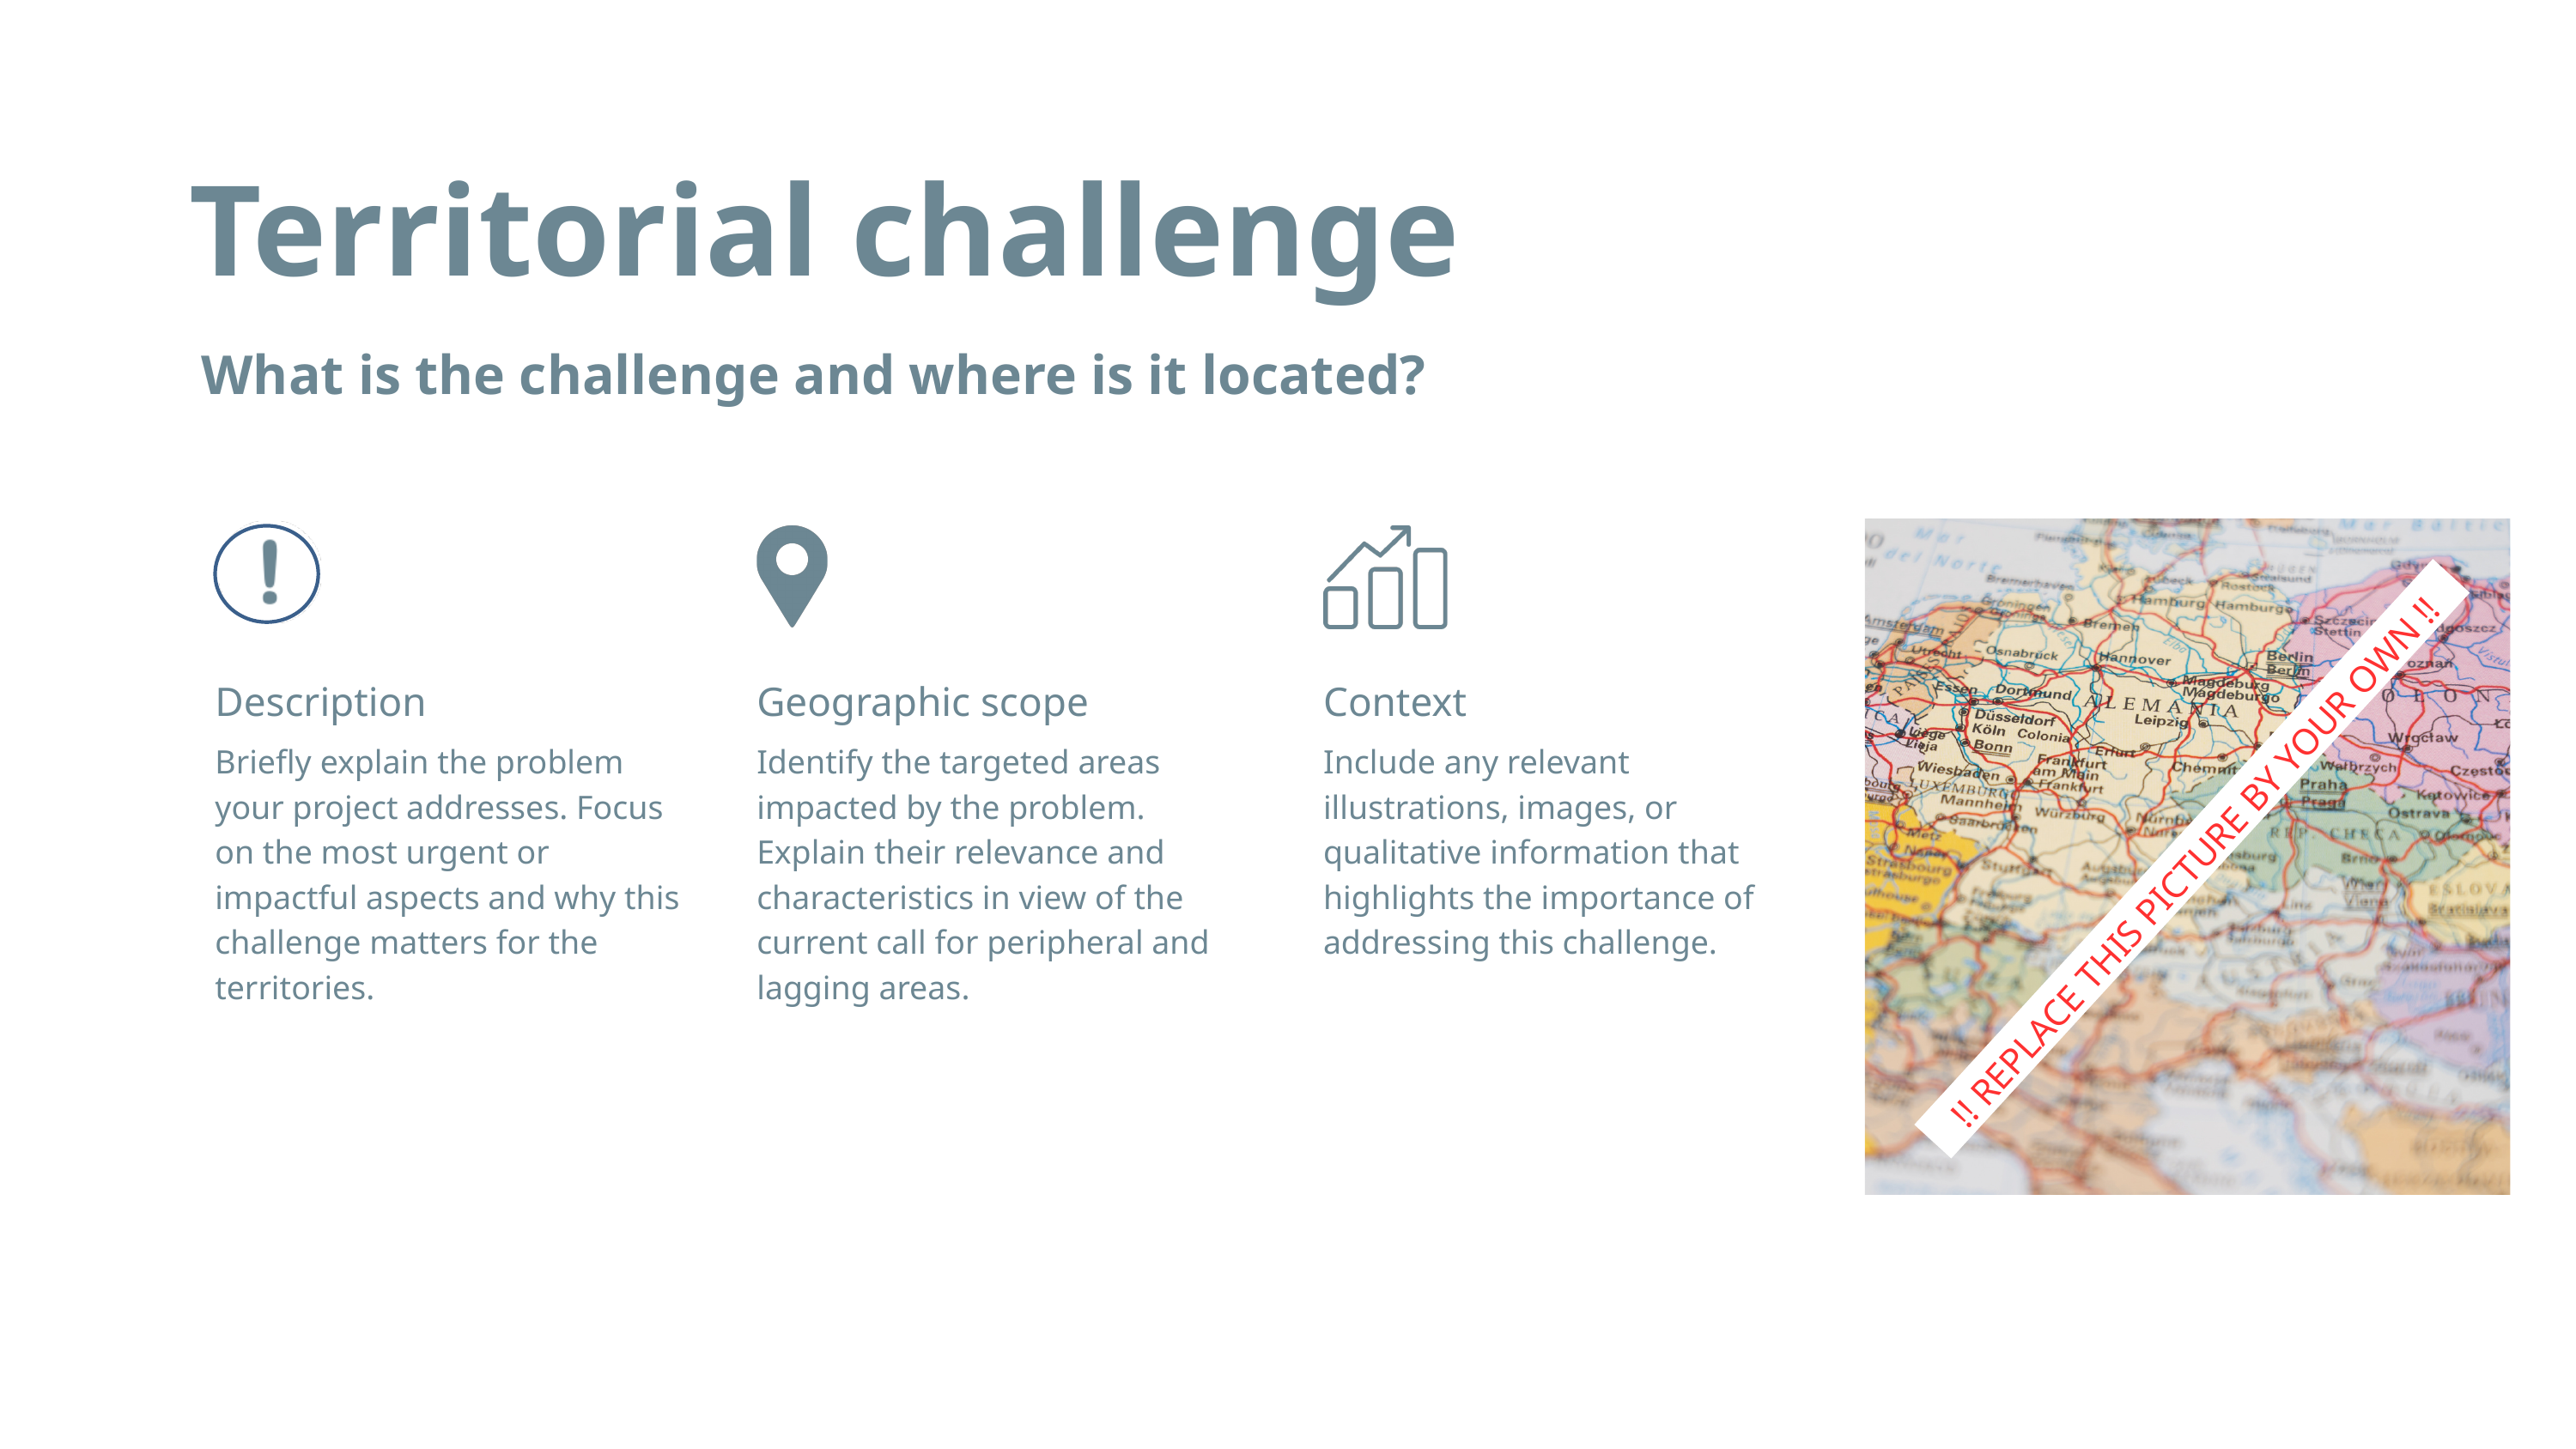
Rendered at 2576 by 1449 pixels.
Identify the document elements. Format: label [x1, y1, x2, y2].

text_box [1864, 518, 2511, 1196]
text_box [189, 125, 1820, 1003]
